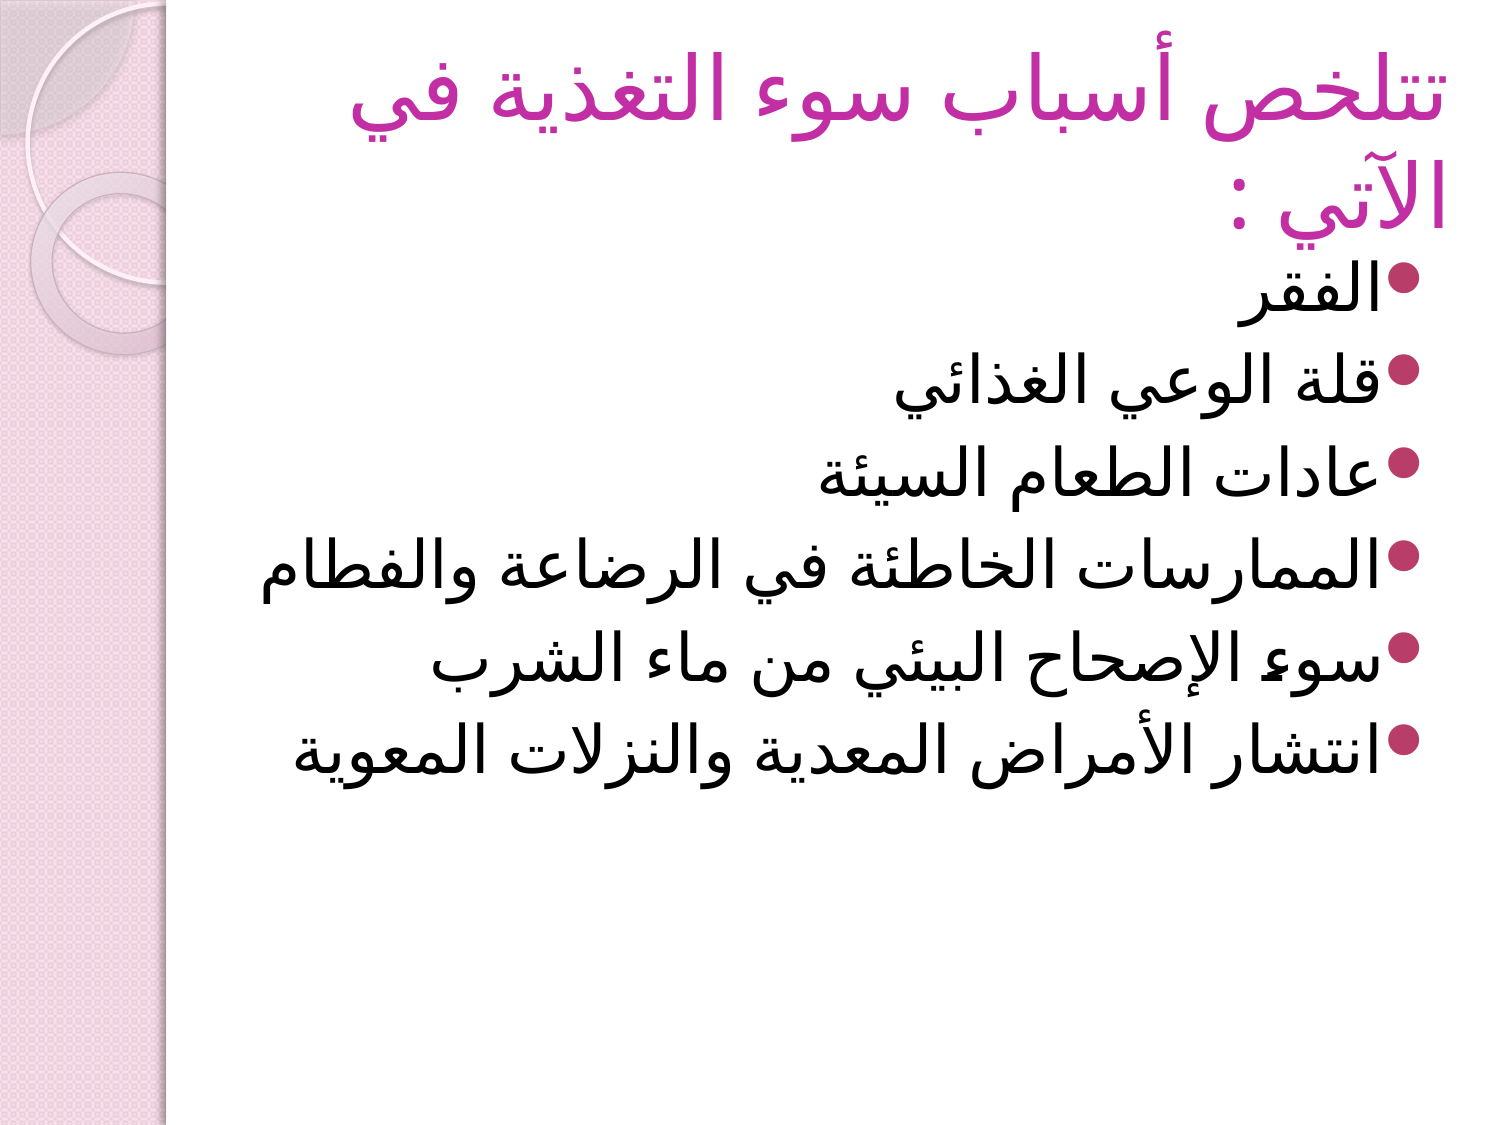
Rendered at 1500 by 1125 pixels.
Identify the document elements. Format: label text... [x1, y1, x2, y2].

title تتلخص أسباب سوء التغذية في الآتي : [235, 45, 1466, 233]
list الفقر قلة الوعي الغذائي عادات الطعام السيئة الممارسات الخاطئة في الرضاعة والفطام سوء الإصحاح البيئي من ماء الشرب انتشار الأمراض المعدية والنزلات المعوية [235, 237, 1466, 1025]
